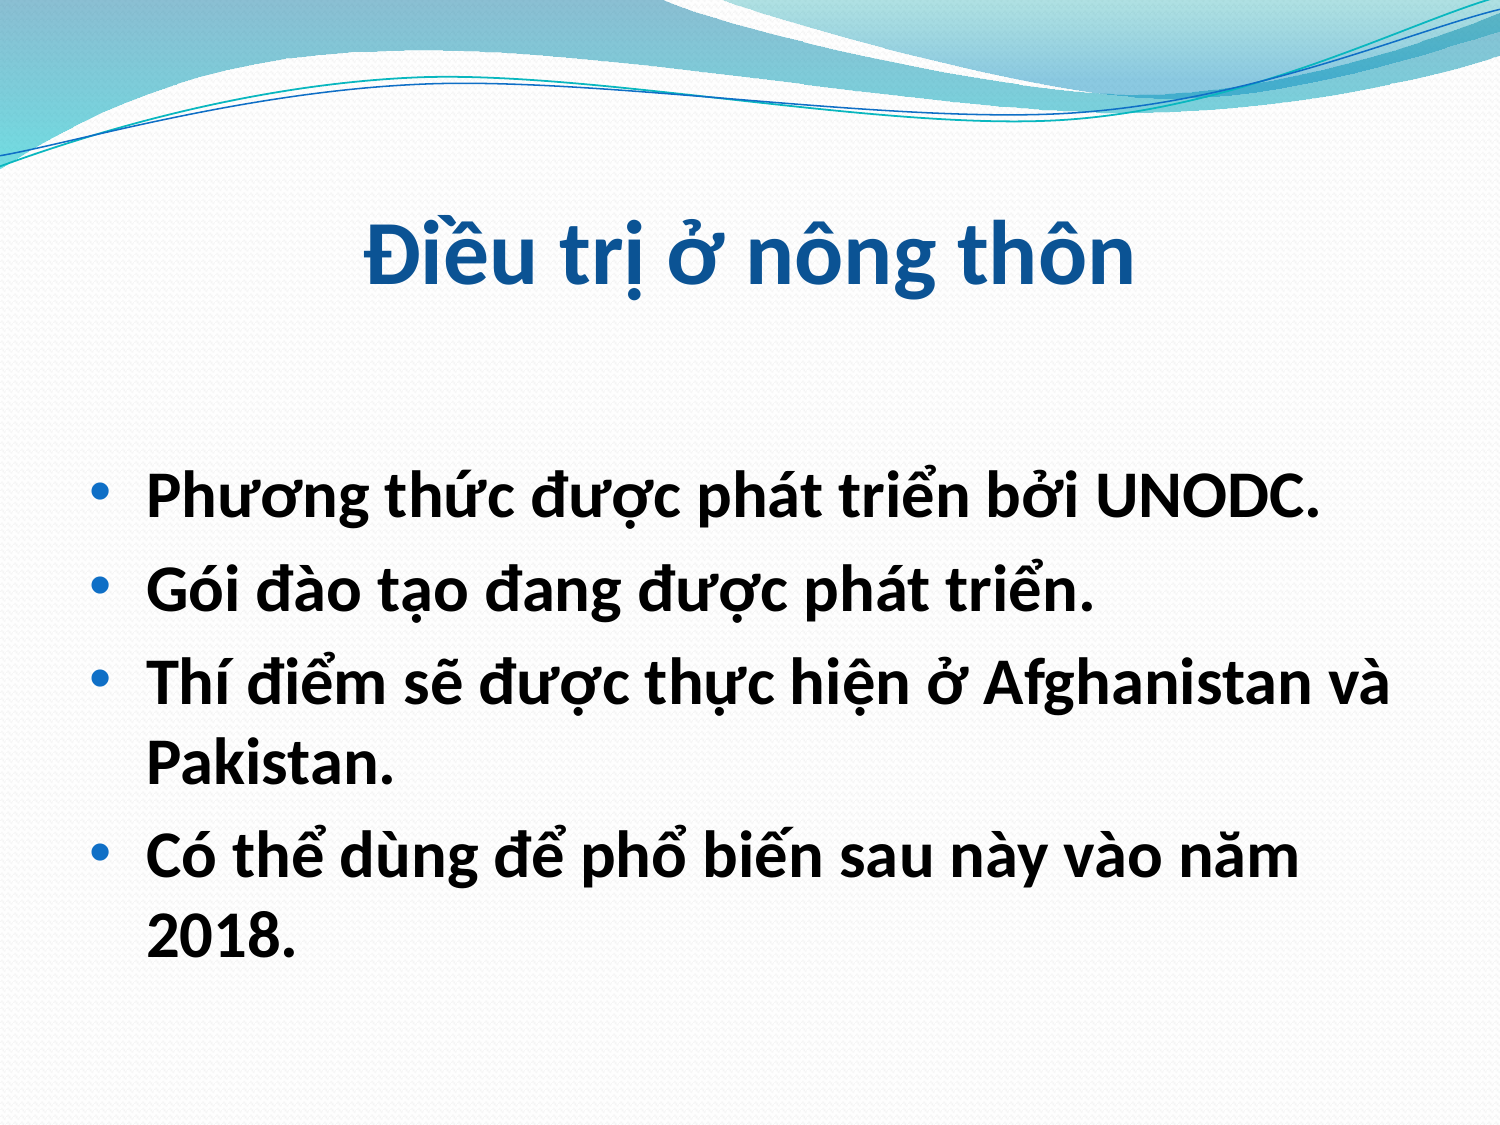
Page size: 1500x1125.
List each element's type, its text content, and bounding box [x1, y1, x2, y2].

list Phương thức được phát triển bởi UNODC. Gói đào tạo đang được phát triển. Thí điểm sẽ được thực hiện ở Afghanistan và Pakistan. Có thể dùng để phổ biến sau này vào năm 2018. [75, 350, 1425, 1070]
title Điều trị ở nông thôn [75, 115, 1425, 303]
